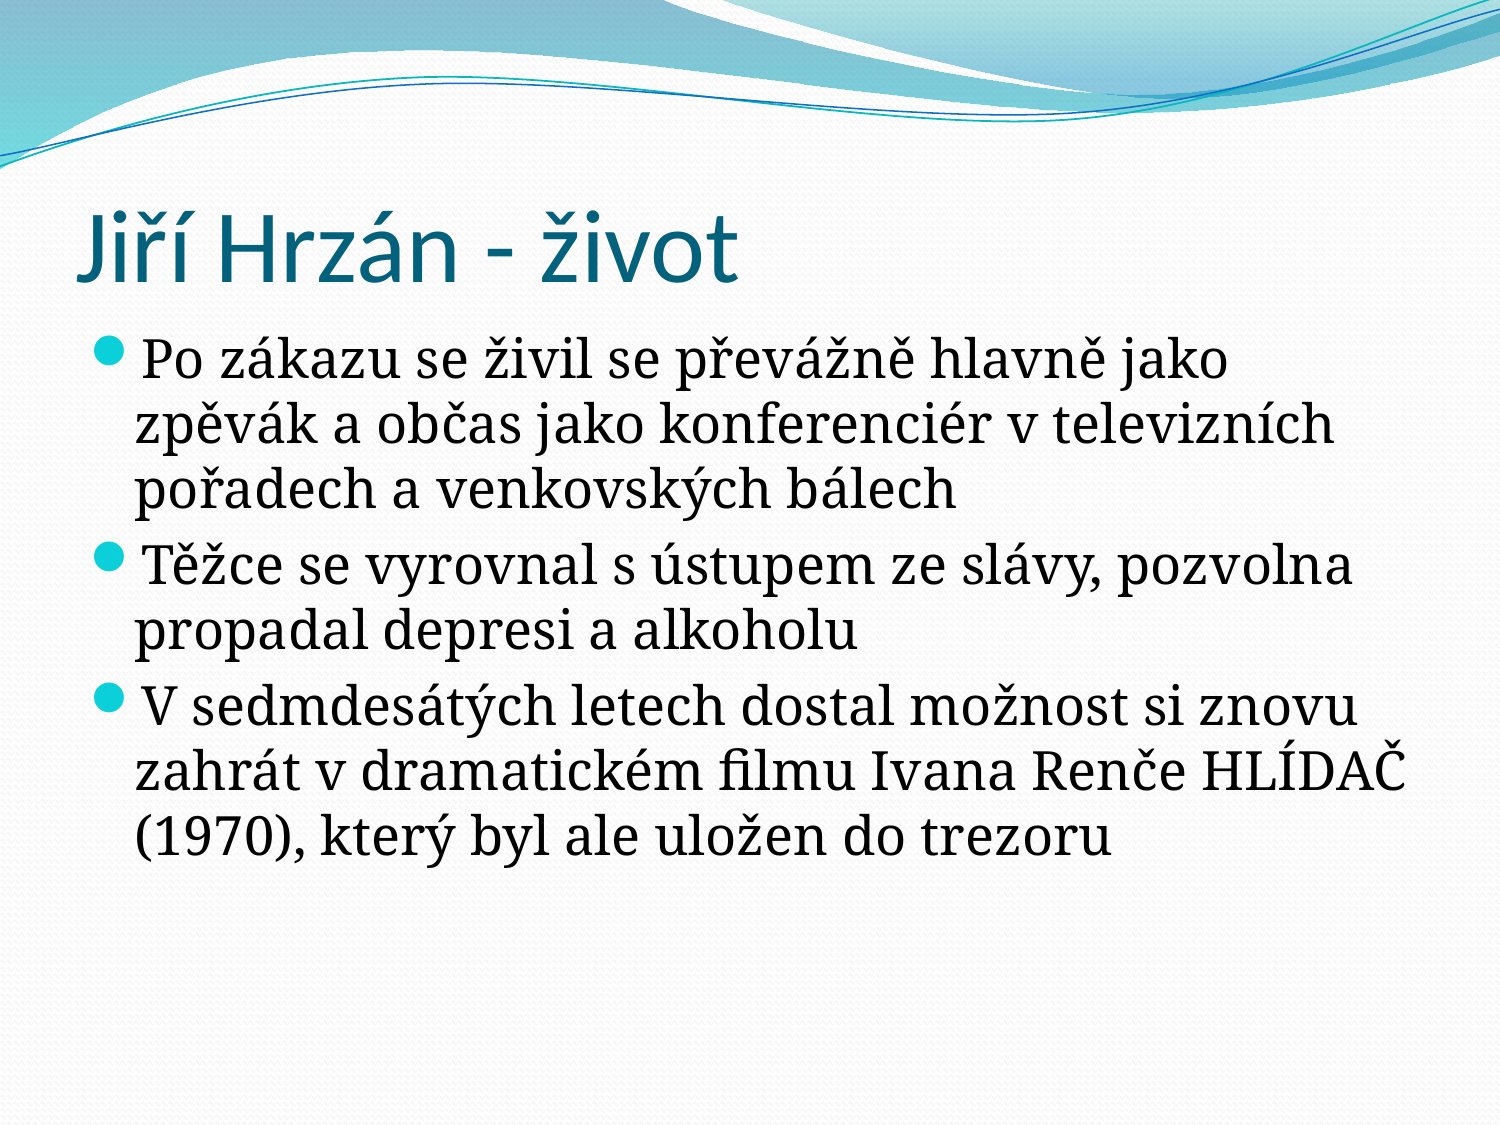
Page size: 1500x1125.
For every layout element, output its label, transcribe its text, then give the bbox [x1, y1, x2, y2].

list Po zákazu se živil se převážně hlavně jako zpěvák a občas jako konferenciér v televizních pořadech a venkovských bálech Těžce se vyrovnal s ústupem ze slávy, pozvolna propadal depresi a alkoholu V sedmdesátých letech dostal možnost si znovu zahrát v dramatickém filmu Ivana Renče HLÍDAČ (1970), který byl ale uložen do trezoru [75, 317, 1425, 1038]
title Jiří Hrzán - život [75, 115, 1425, 303]
